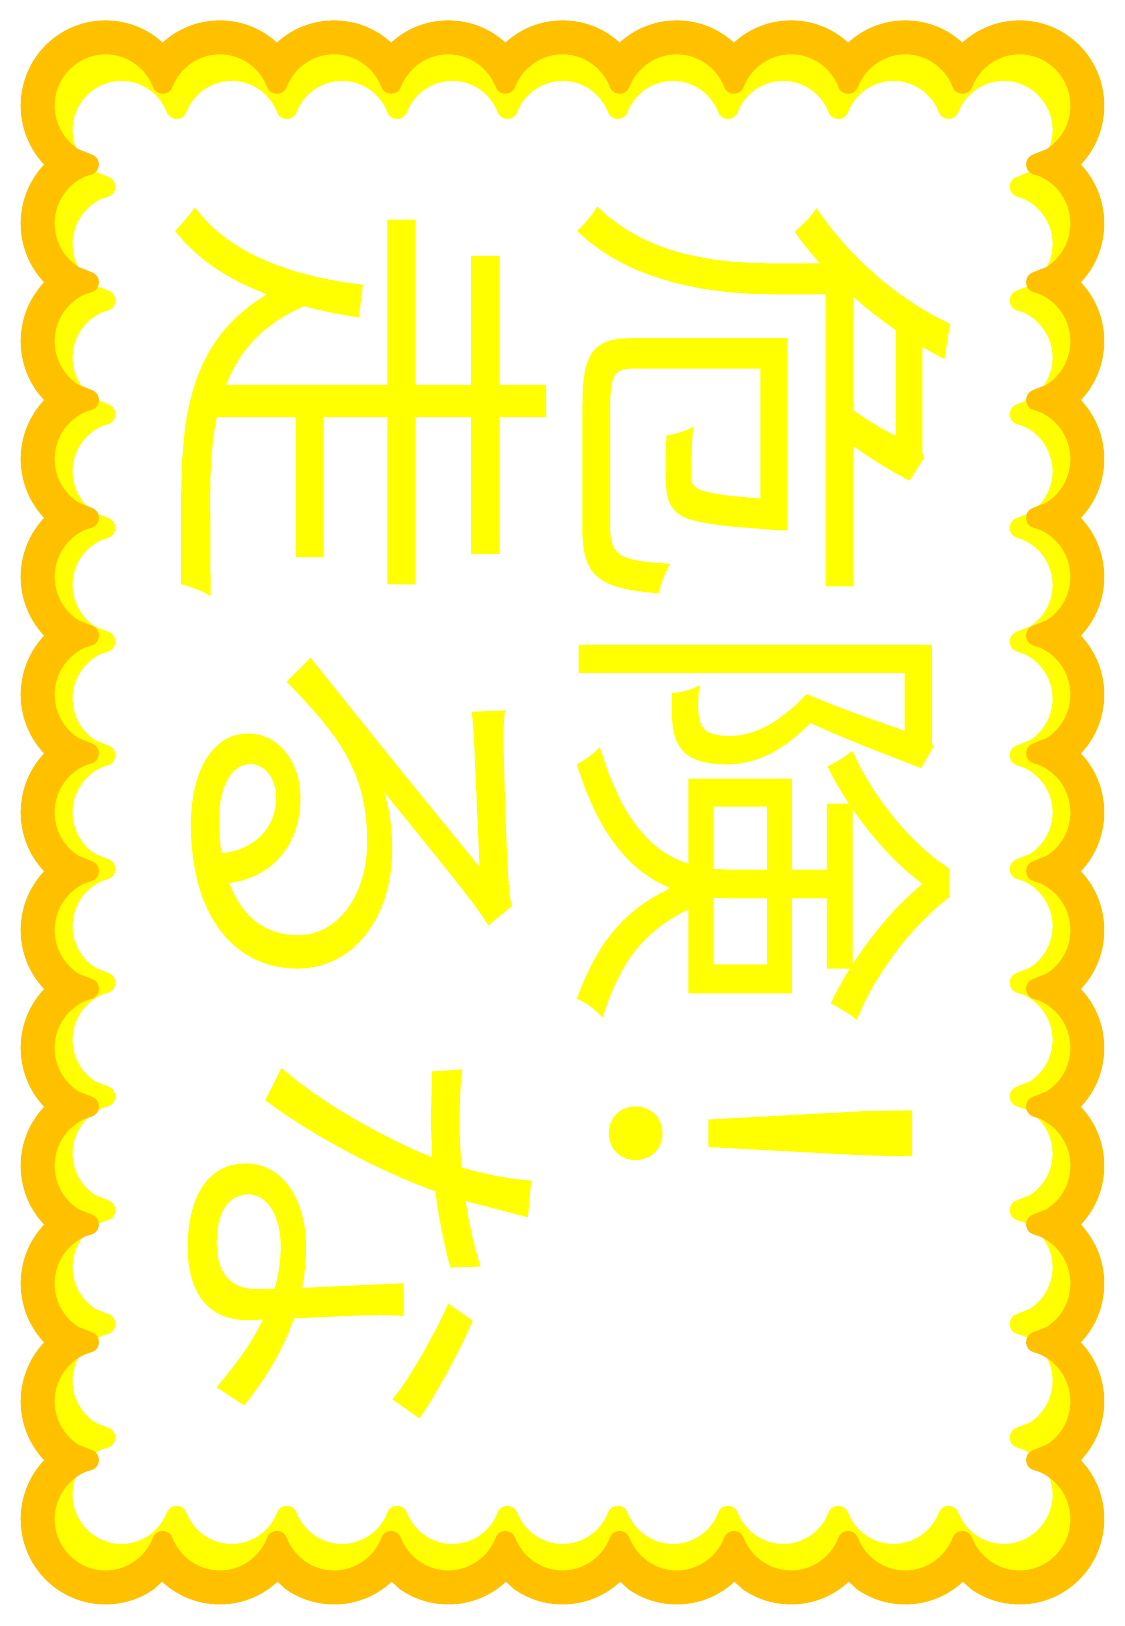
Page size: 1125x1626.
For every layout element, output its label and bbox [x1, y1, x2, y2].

text_box [1018, 1353, 1077, 1454]
text_box [1018, 170, 1077, 271]
text_box [1018, 1111, 1078, 1221]
text_box [48, 1473, 1077, 1570]
text_box [47, 287, 108, 392]
text_box [47, 1111, 108, 1221]
text_box [1018, 1232, 1078, 1338]
text_box [48, 55, 1077, 151]
text_box [47, 519, 108, 1105]
text_box [48, 1353, 108, 1454]
text_box [1018, 287, 1078, 392]
text_box [1018, 519, 1078, 1105]
text_box [1018, 403, 1078, 512]
text_box [47, 1232, 108, 1338]
text_box [48, 170, 108, 271]
text_box [29, 28, 1096, 1597]
text_box [47, 403, 108, 512]
